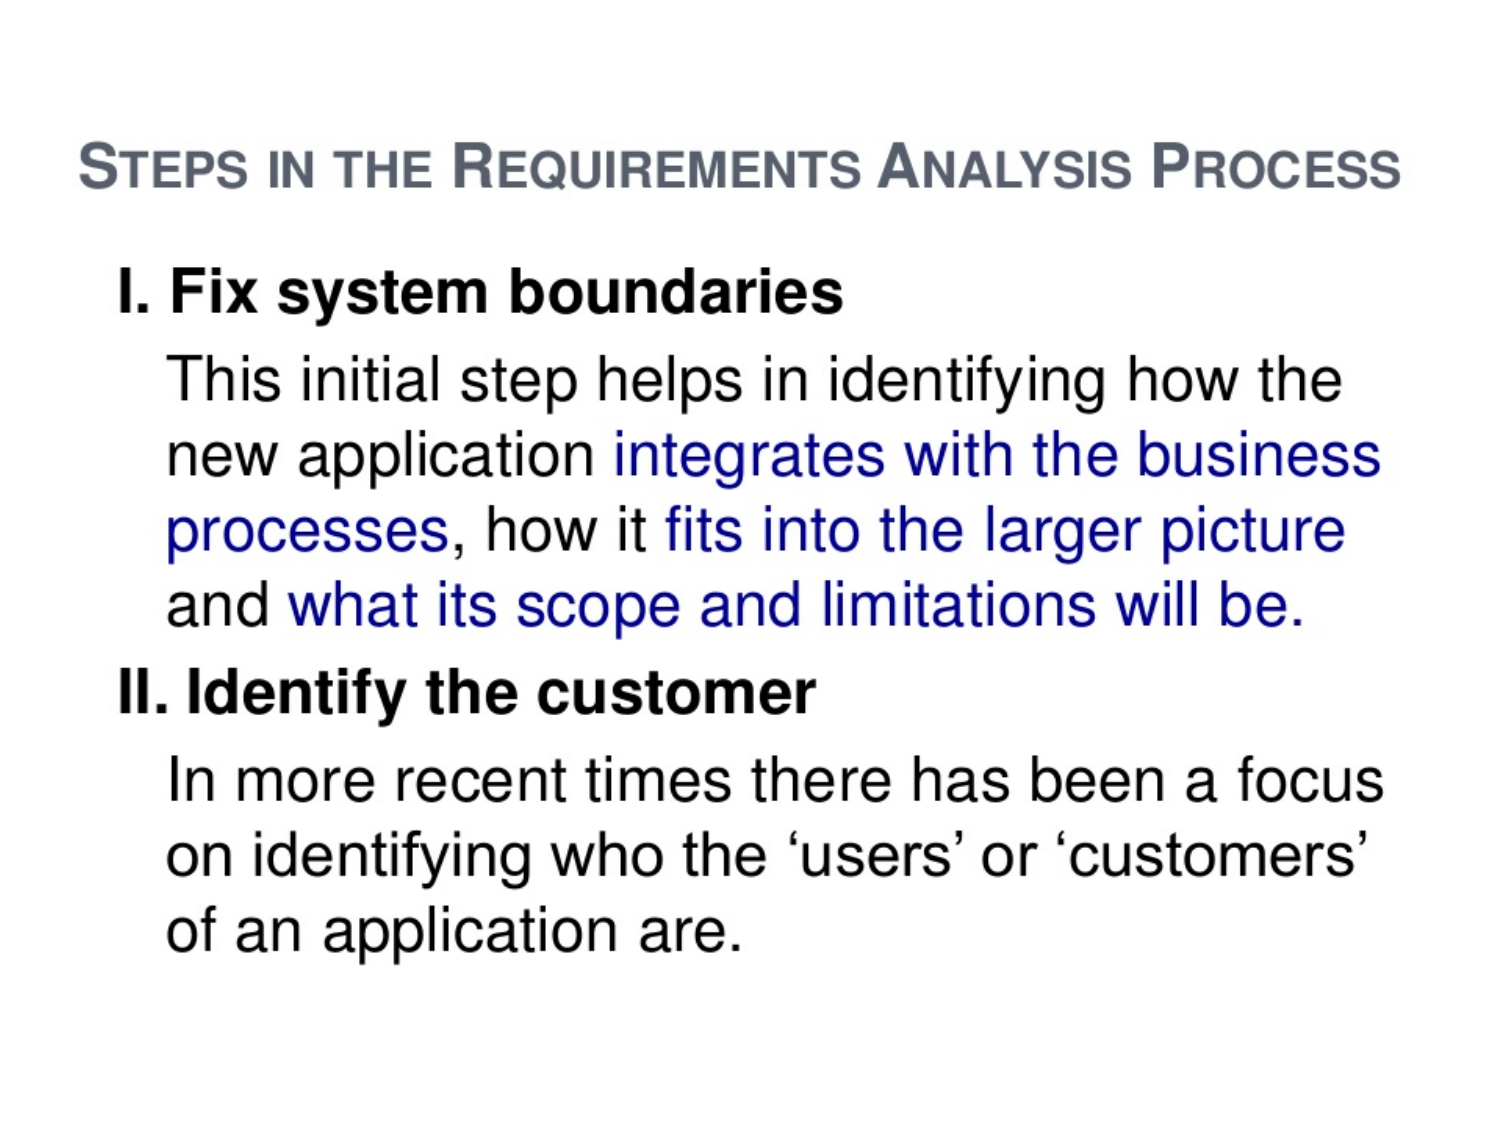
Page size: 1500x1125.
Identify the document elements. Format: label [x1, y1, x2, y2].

picture [53, 119, 1447, 1006]
